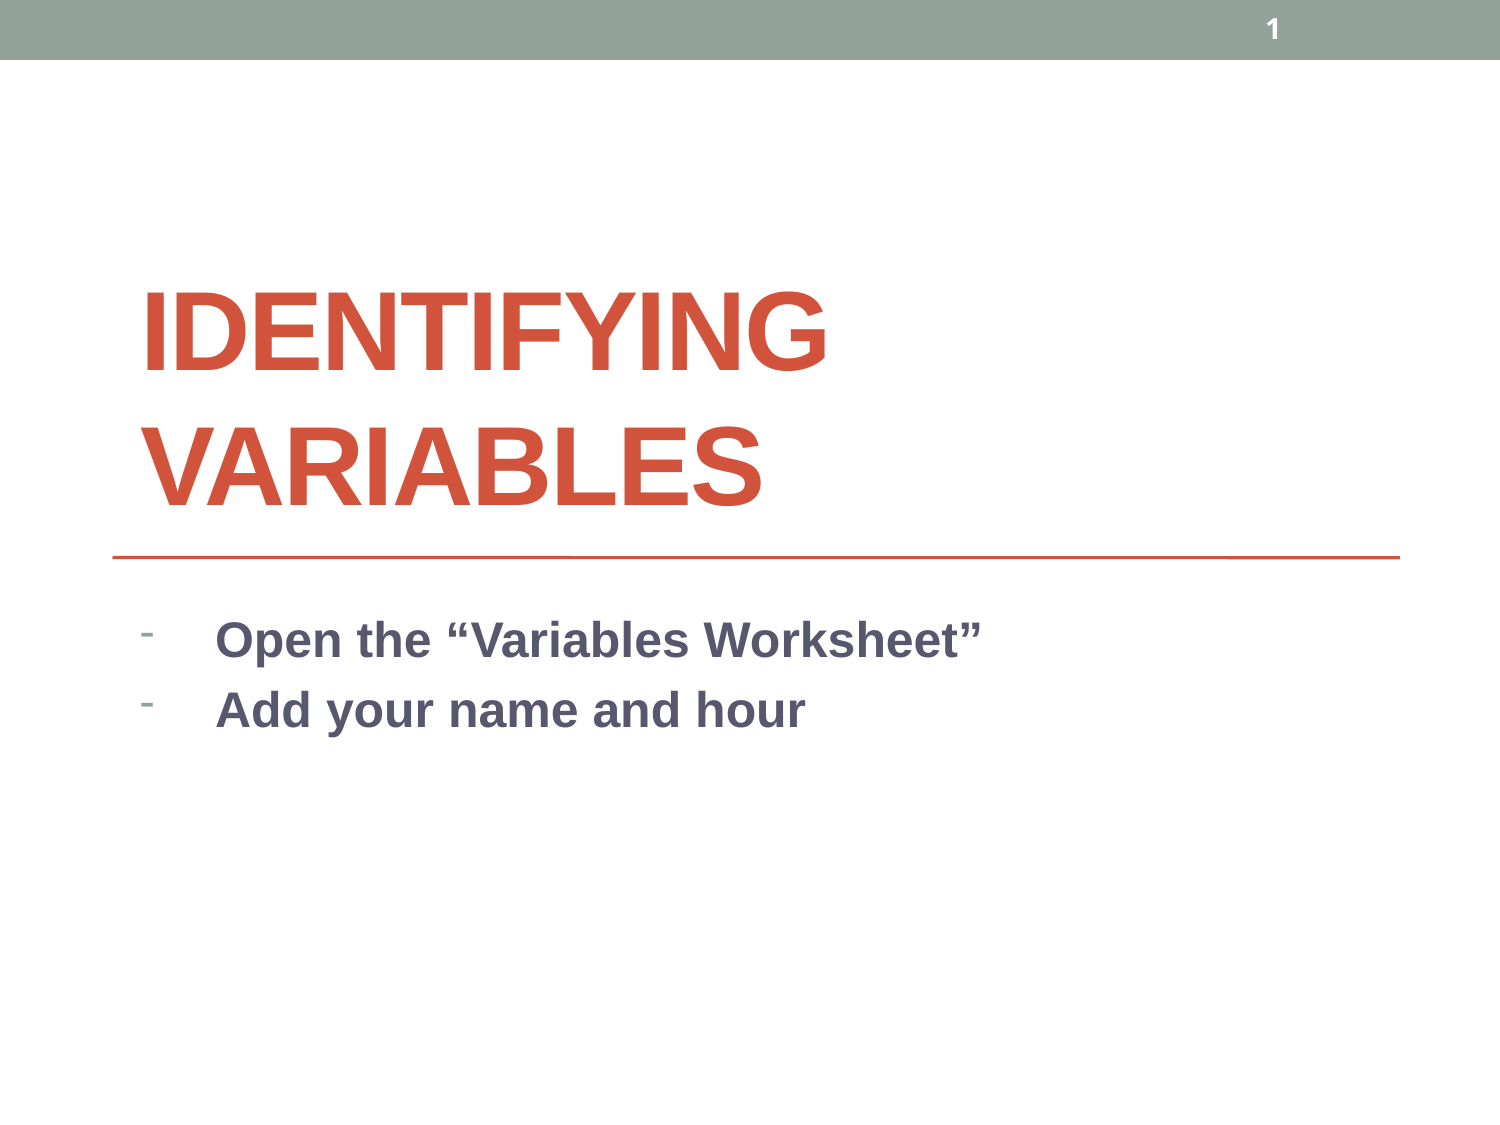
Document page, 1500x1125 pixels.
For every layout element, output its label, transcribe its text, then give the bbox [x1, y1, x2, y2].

slide_number 1 [1250, 3, 1425, 57]
title Identifying Variables [125, 350, 1400, 536]
subtitle Open the “Variables Worksheet” Add your name and hour [125, 600, 1325, 765]
